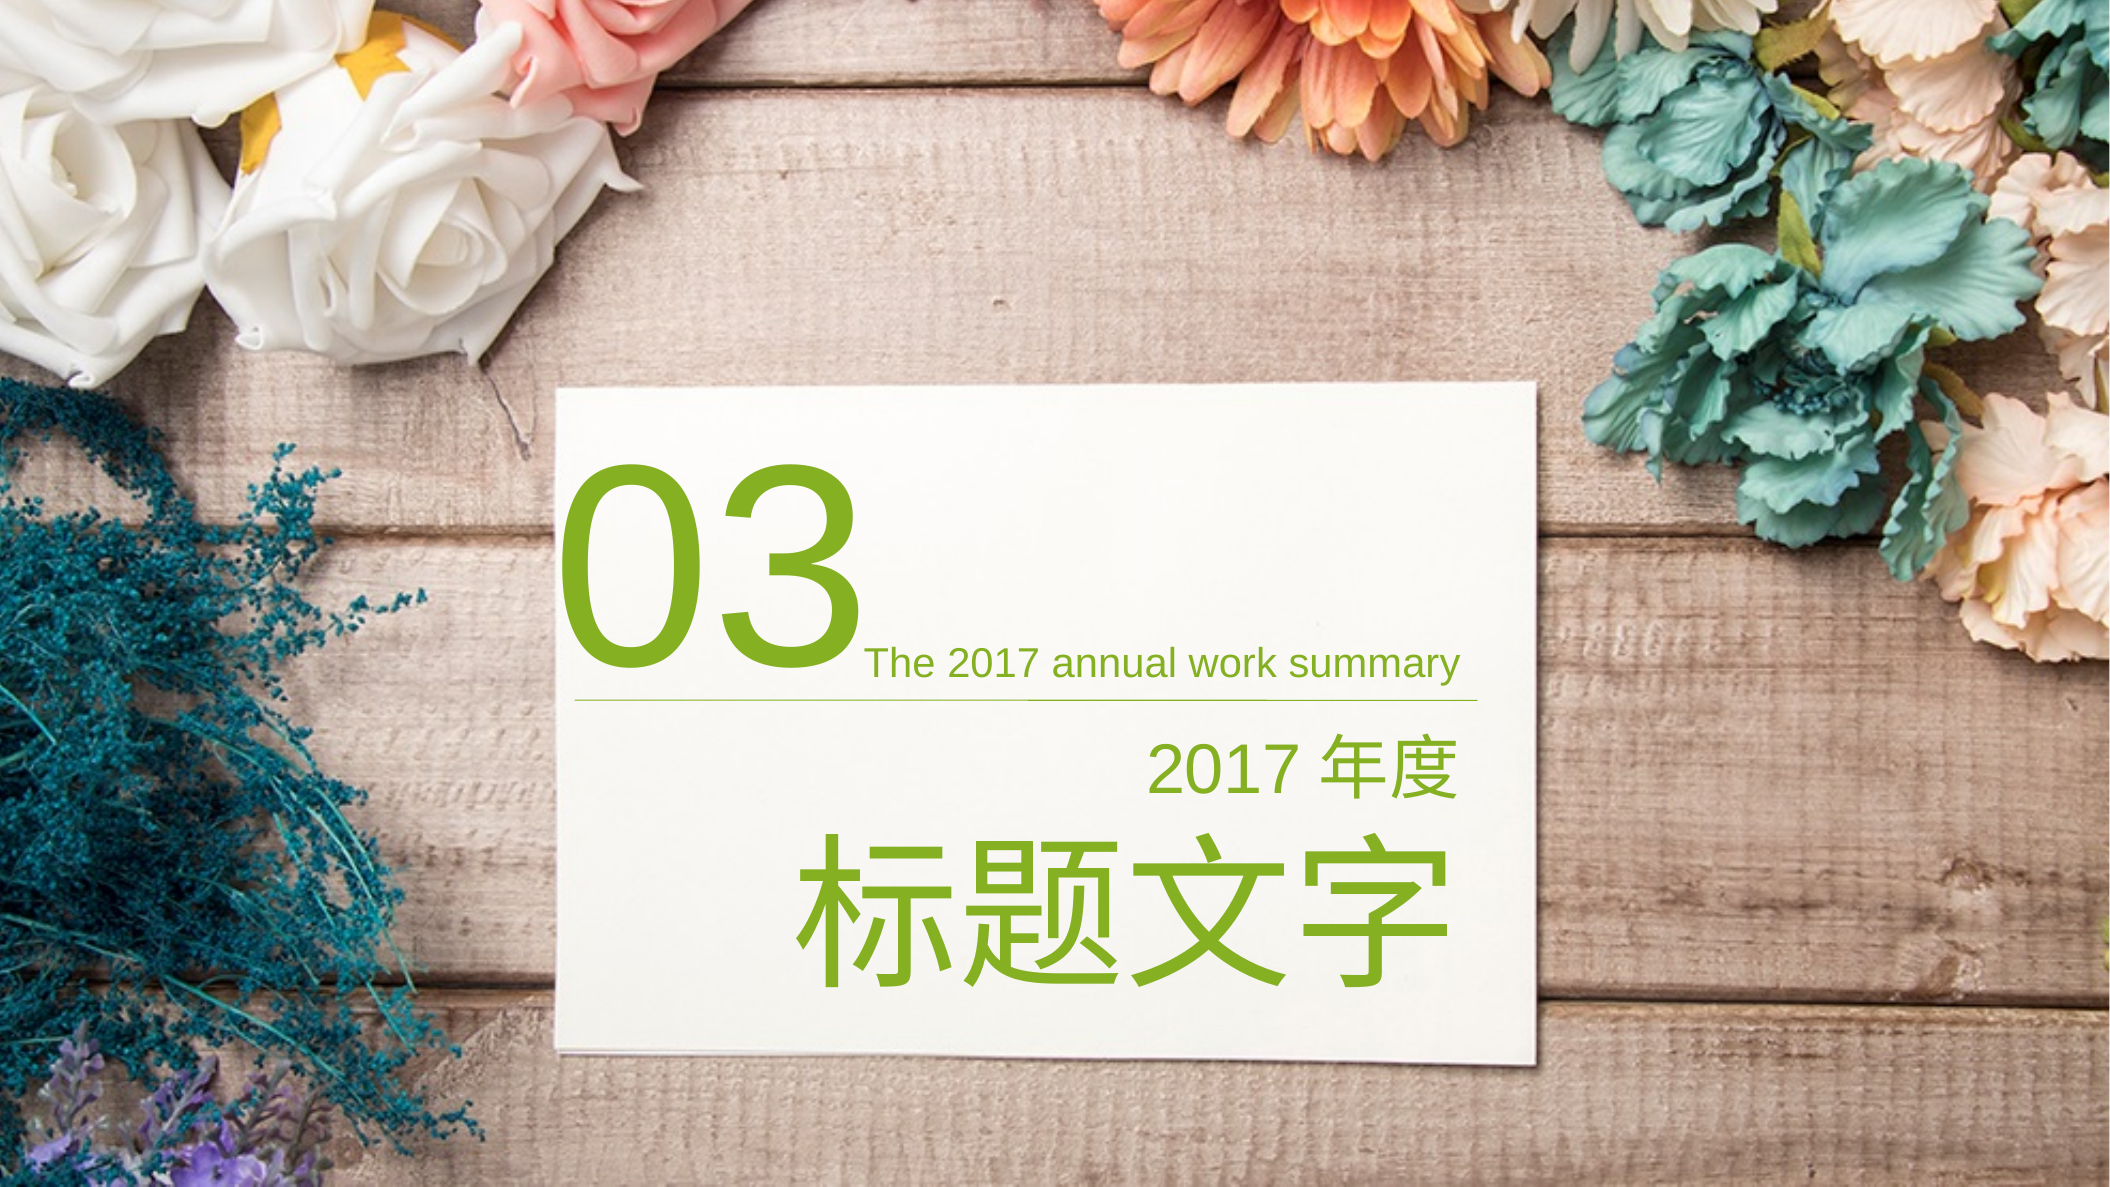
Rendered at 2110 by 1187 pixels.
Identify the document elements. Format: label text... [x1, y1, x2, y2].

text_box The 2017 annual work summary [887, 628, 1476, 694]
text_box 03 [536, 370, 887, 731]
text_box [0, 0, 2110, 1187]
text_box 2017年度 标题文字 [777, 715, 1475, 1015]
